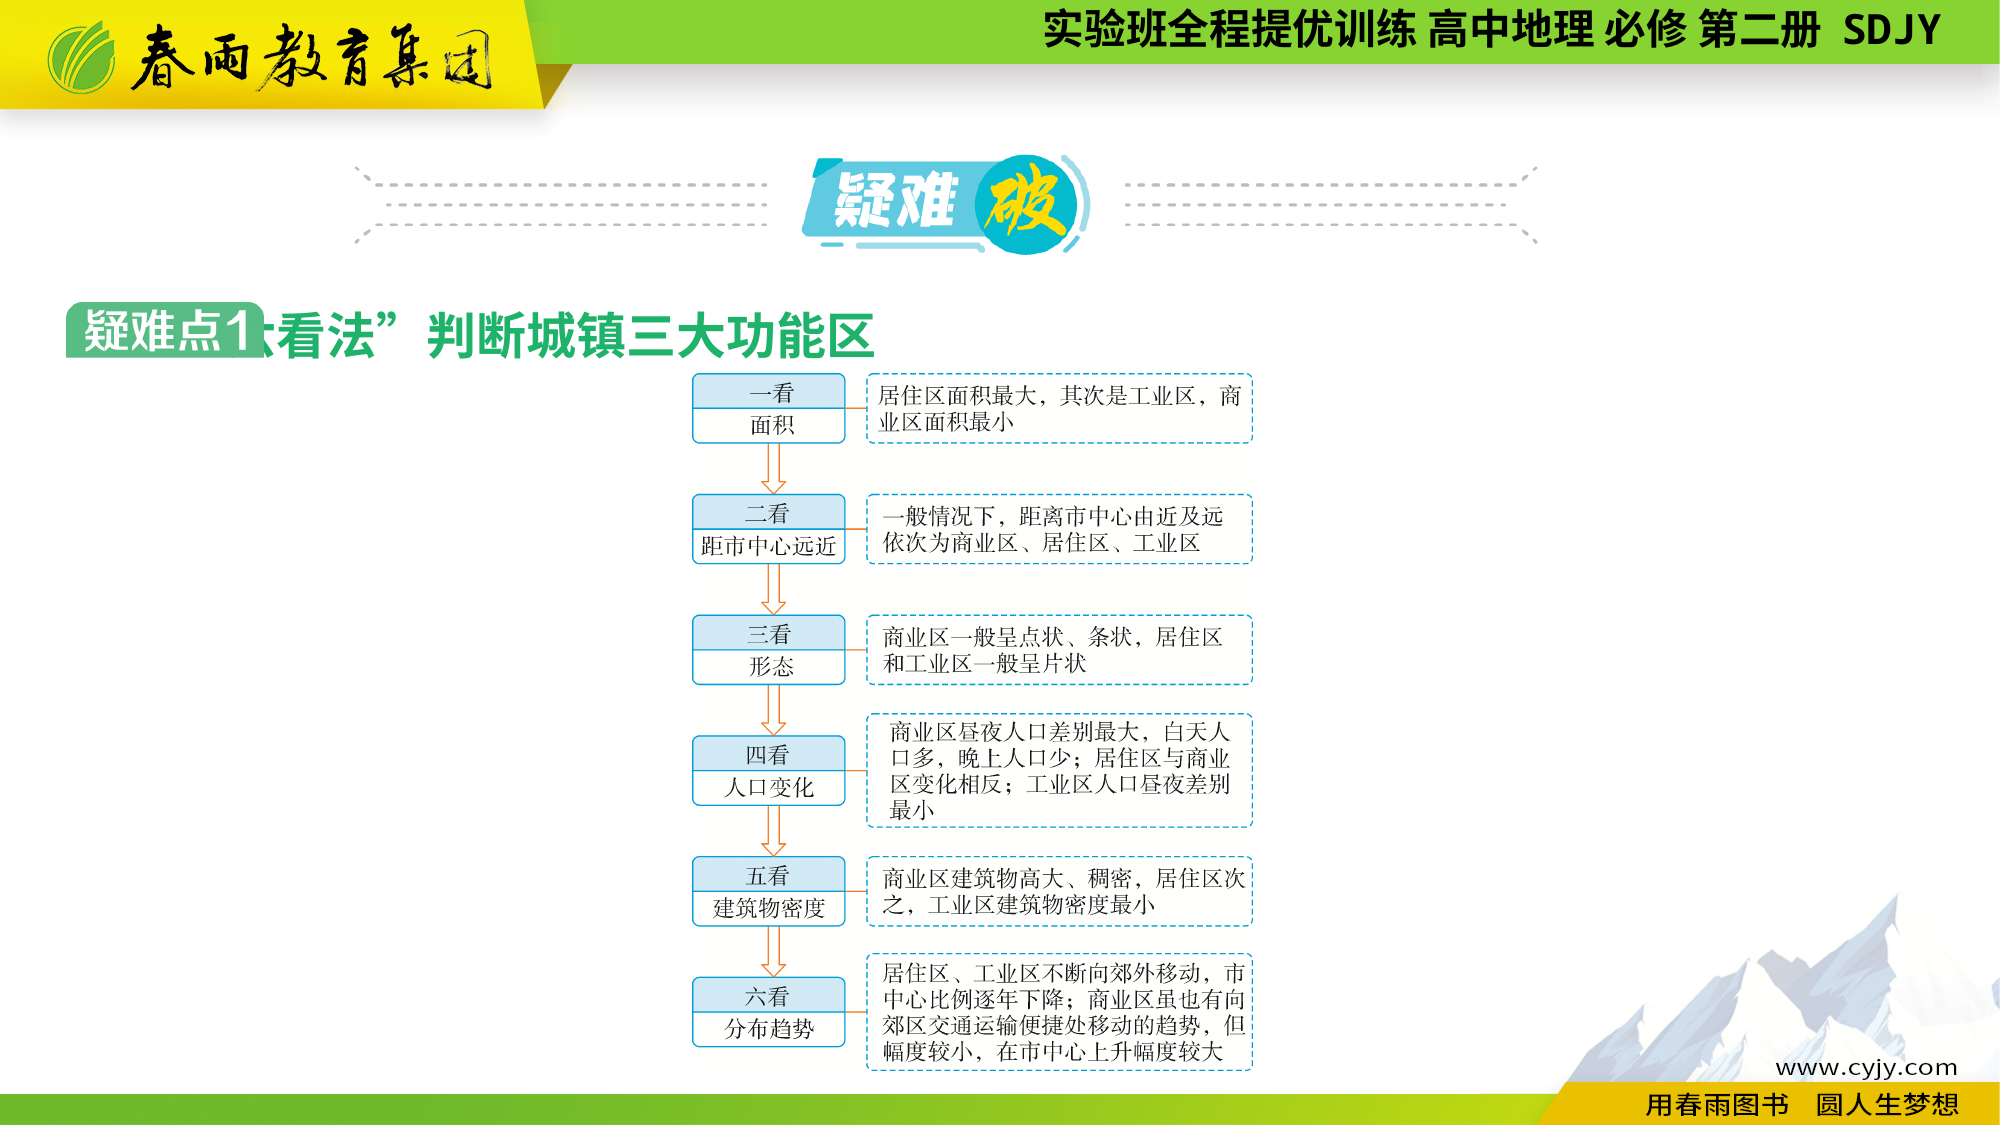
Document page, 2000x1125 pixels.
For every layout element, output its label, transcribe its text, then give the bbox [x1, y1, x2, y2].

picture [0, 0, 2000, 1125]
list “六看法”判断城镇三大功能区 [59, 267, 1944, 374]
